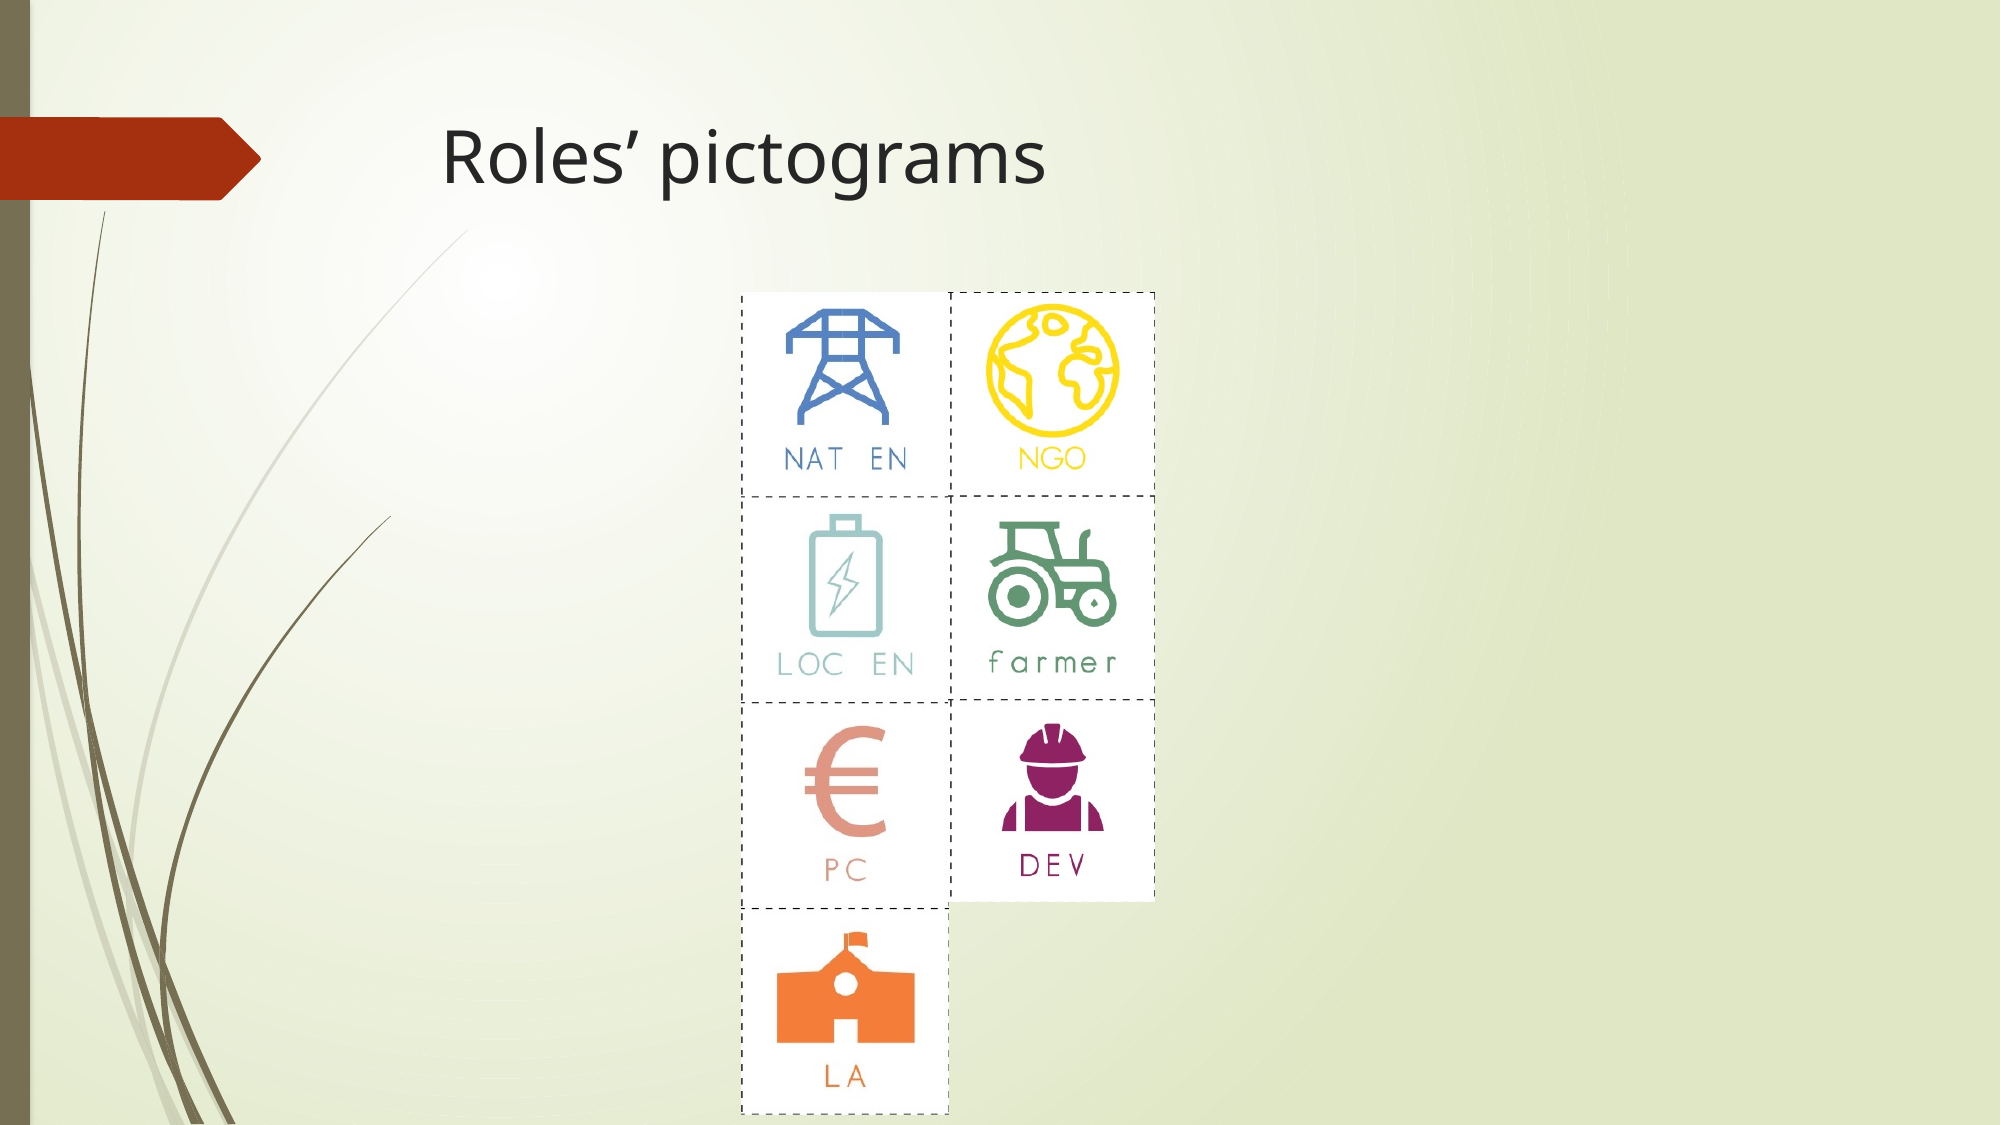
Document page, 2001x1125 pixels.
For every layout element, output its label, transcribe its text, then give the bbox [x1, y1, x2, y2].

title Roles’ pictograms [425, 102, 1888, 206]
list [741, 292, 949, 1116]
picture [947, 292, 1156, 902]
